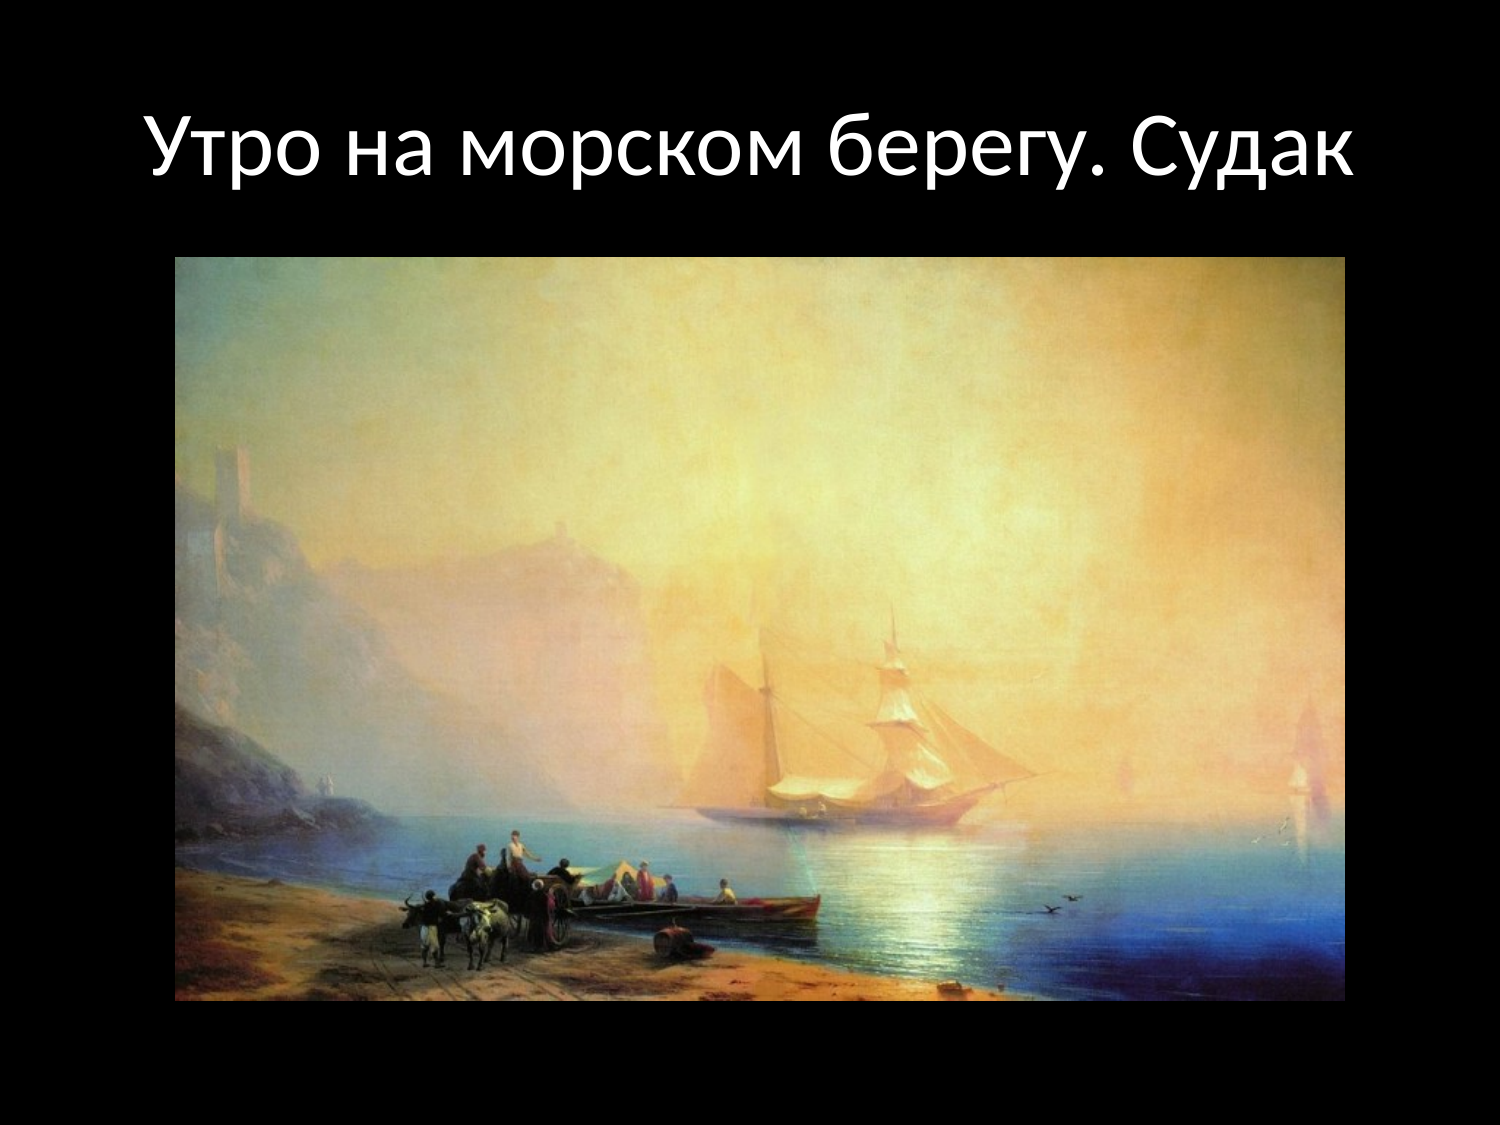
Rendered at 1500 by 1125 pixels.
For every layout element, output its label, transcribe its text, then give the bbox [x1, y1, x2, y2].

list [175, 257, 1346, 1001]
title Утро на морском берегу. Судак [75, 45, 1425, 233]
